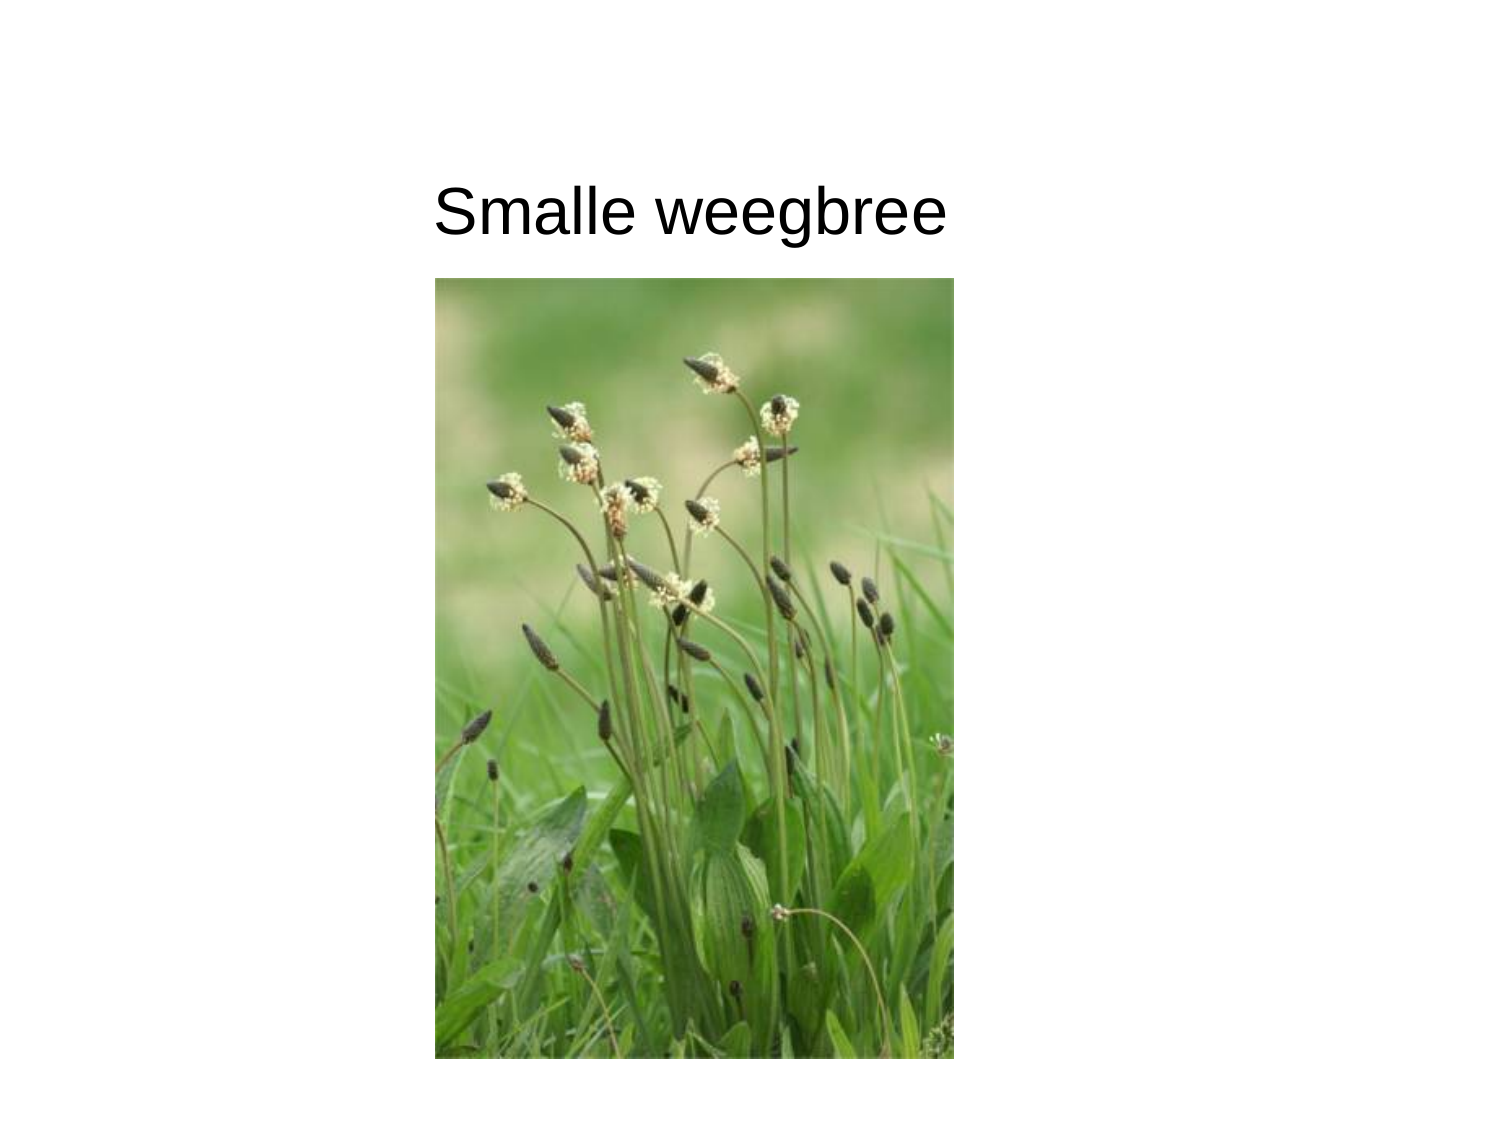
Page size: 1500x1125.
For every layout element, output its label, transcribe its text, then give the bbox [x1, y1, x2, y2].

text_box Smalle weegbree [395, 160, 987, 256]
picture [434, 278, 954, 1059]
